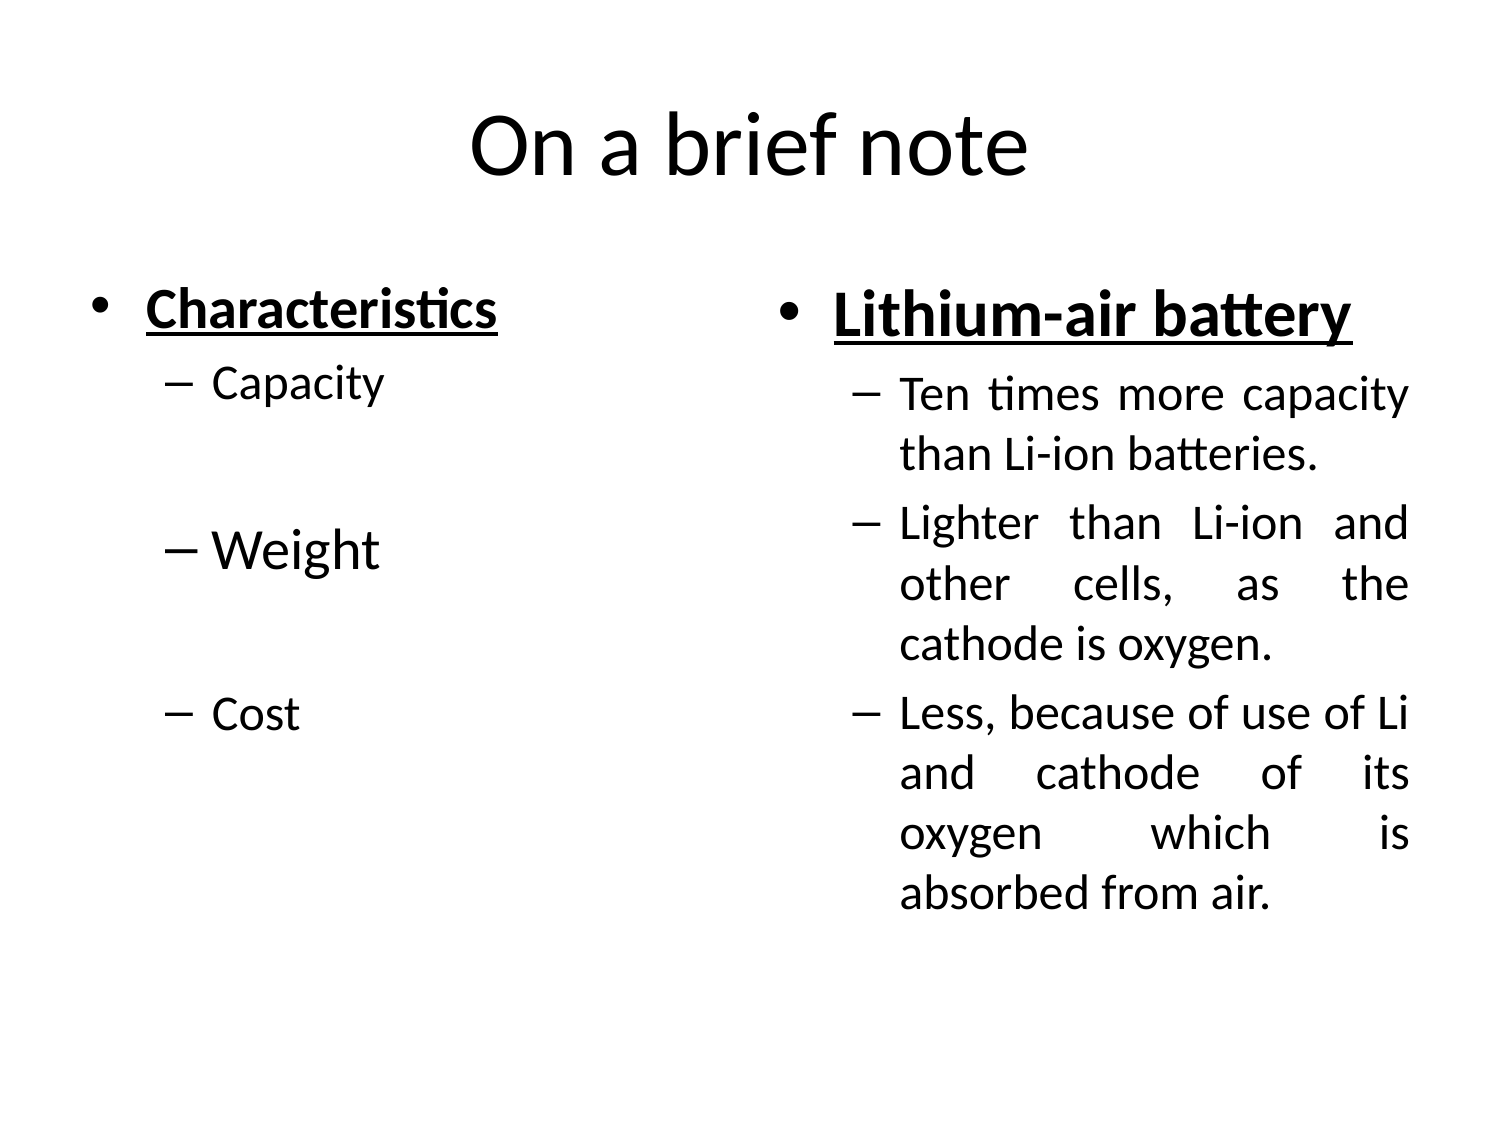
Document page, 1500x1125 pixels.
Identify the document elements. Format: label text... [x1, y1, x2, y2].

list Lithium-air battery Ten times more capacity than Li-ion batteries. Lighter than Li-ion and other cells, as the cathode is oxygen. Less, because of use of Li and cathode of its oxygen which is absorbed from air. [762, 262, 1425, 1005]
title On a brief note [75, 45, 1425, 233]
list Characteristics Capacity Weight Cost [75, 262, 738, 1005]
